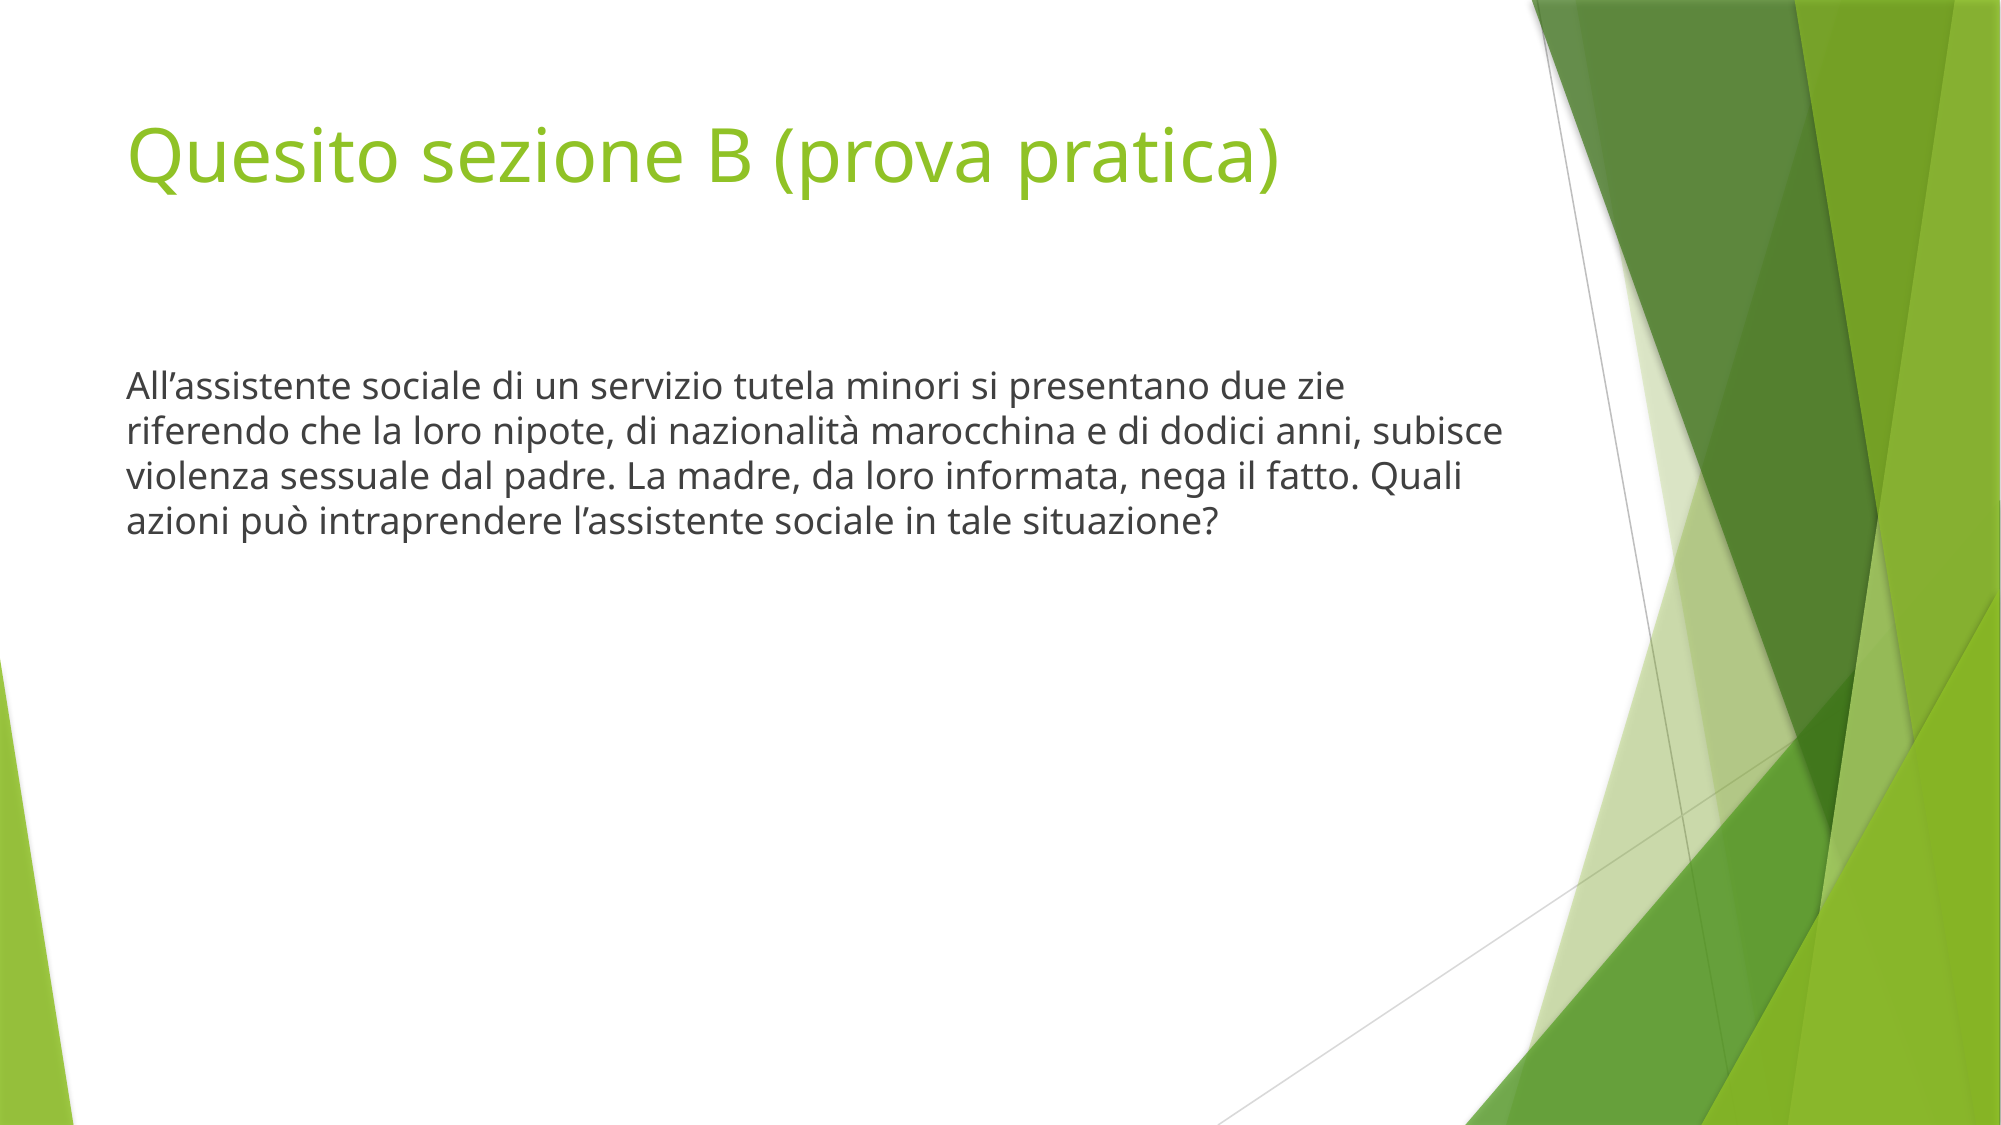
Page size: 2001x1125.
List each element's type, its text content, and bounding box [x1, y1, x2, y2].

title Quesito sezione B (prova pratica) [111, 99, 1522, 317]
list All’assistente sociale di un servizio tutela minori si presentano due zie riferendo che la loro nipote, di nazionalità marocchina e di dodici anni, subisce violenza sessuale dal padre. La madre, da loro informata, nega il fatto. Quali azioni può intraprendere l’assistente sociale in tale situazione? [111, 354, 1522, 992]
